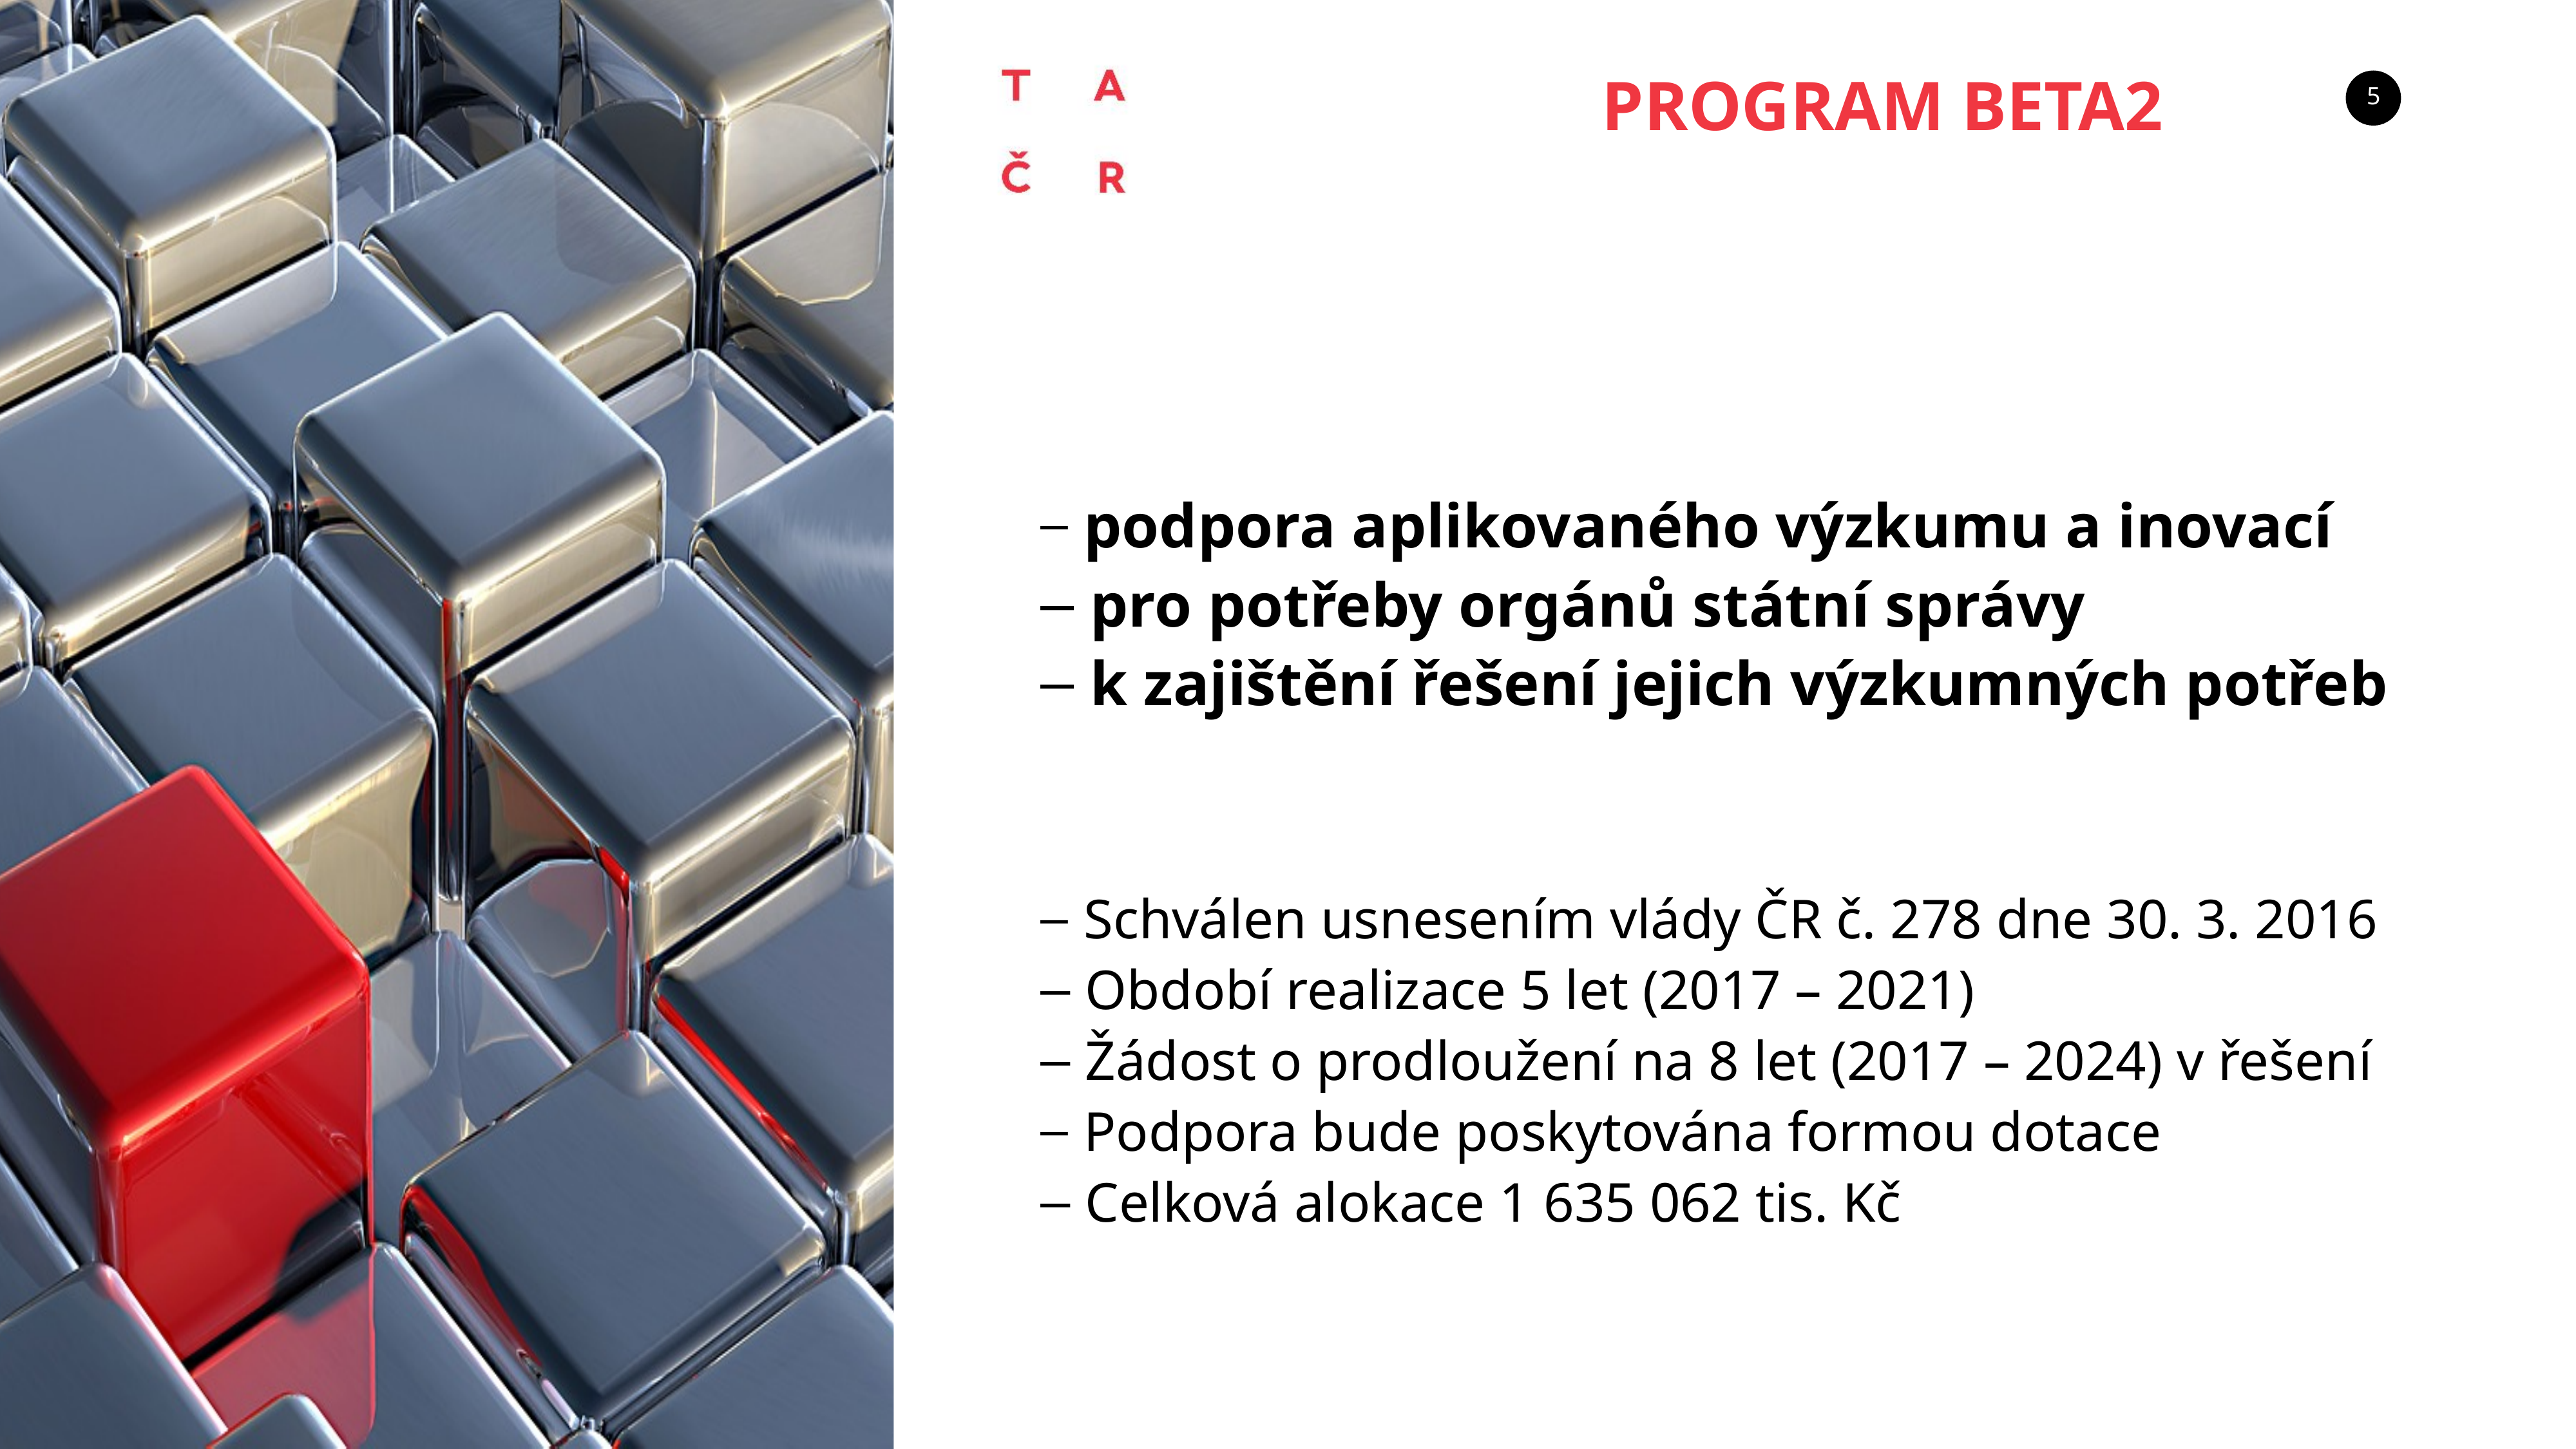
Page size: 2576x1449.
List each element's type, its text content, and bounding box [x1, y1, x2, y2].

text_box podpora aplikovaného výzkumu a inovací pro potřeby orgánů státní správy k zajištění řešení jejich výzkumných potřeb Schválen usnesením vlády ČR č. 278 dne 30. 3. 2016 Období realizace 5 let (2017 – 2021) Žádost o prodloužení na 8 let (2017 – 2024) v řešení Podpora bude poskytována formou dotace Celková alokace 1 635 062 tis. Kč [983, 482, 2479, 1238]
text_box PROGRAM BETA2 [1592, 58, 2173, 149]
picture [0, 0, 894, 1449]
picture [949, 17, 1178, 245]
